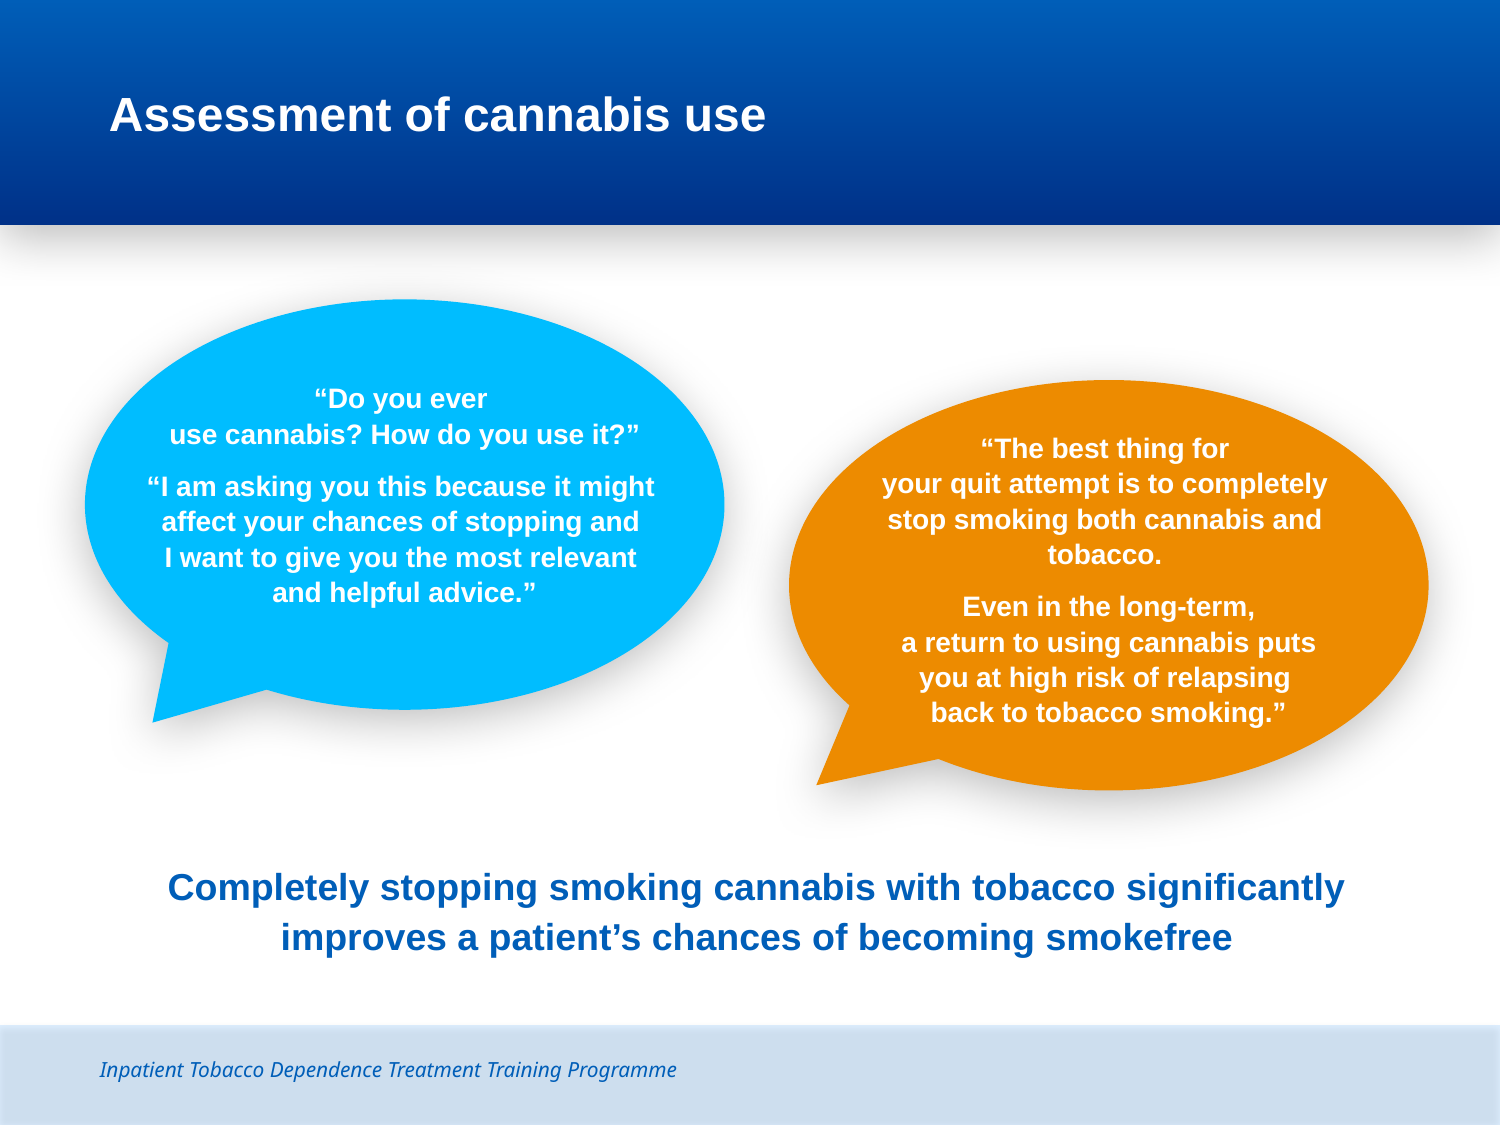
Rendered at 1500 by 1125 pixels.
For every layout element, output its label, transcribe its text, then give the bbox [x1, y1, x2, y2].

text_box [788, 379, 1429, 791]
list Completely stopping smoking cannabis with tobacco significantly improves a patient’s chances of becoming smokefree [84, 850, 1430, 971]
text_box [84, 299, 725, 711]
text_box Inpatient Tobacco Dependence Treatment Training Programme [84, 1038, 790, 1099]
text_box Assessment of cannabis use [93, 24, 1400, 200]
